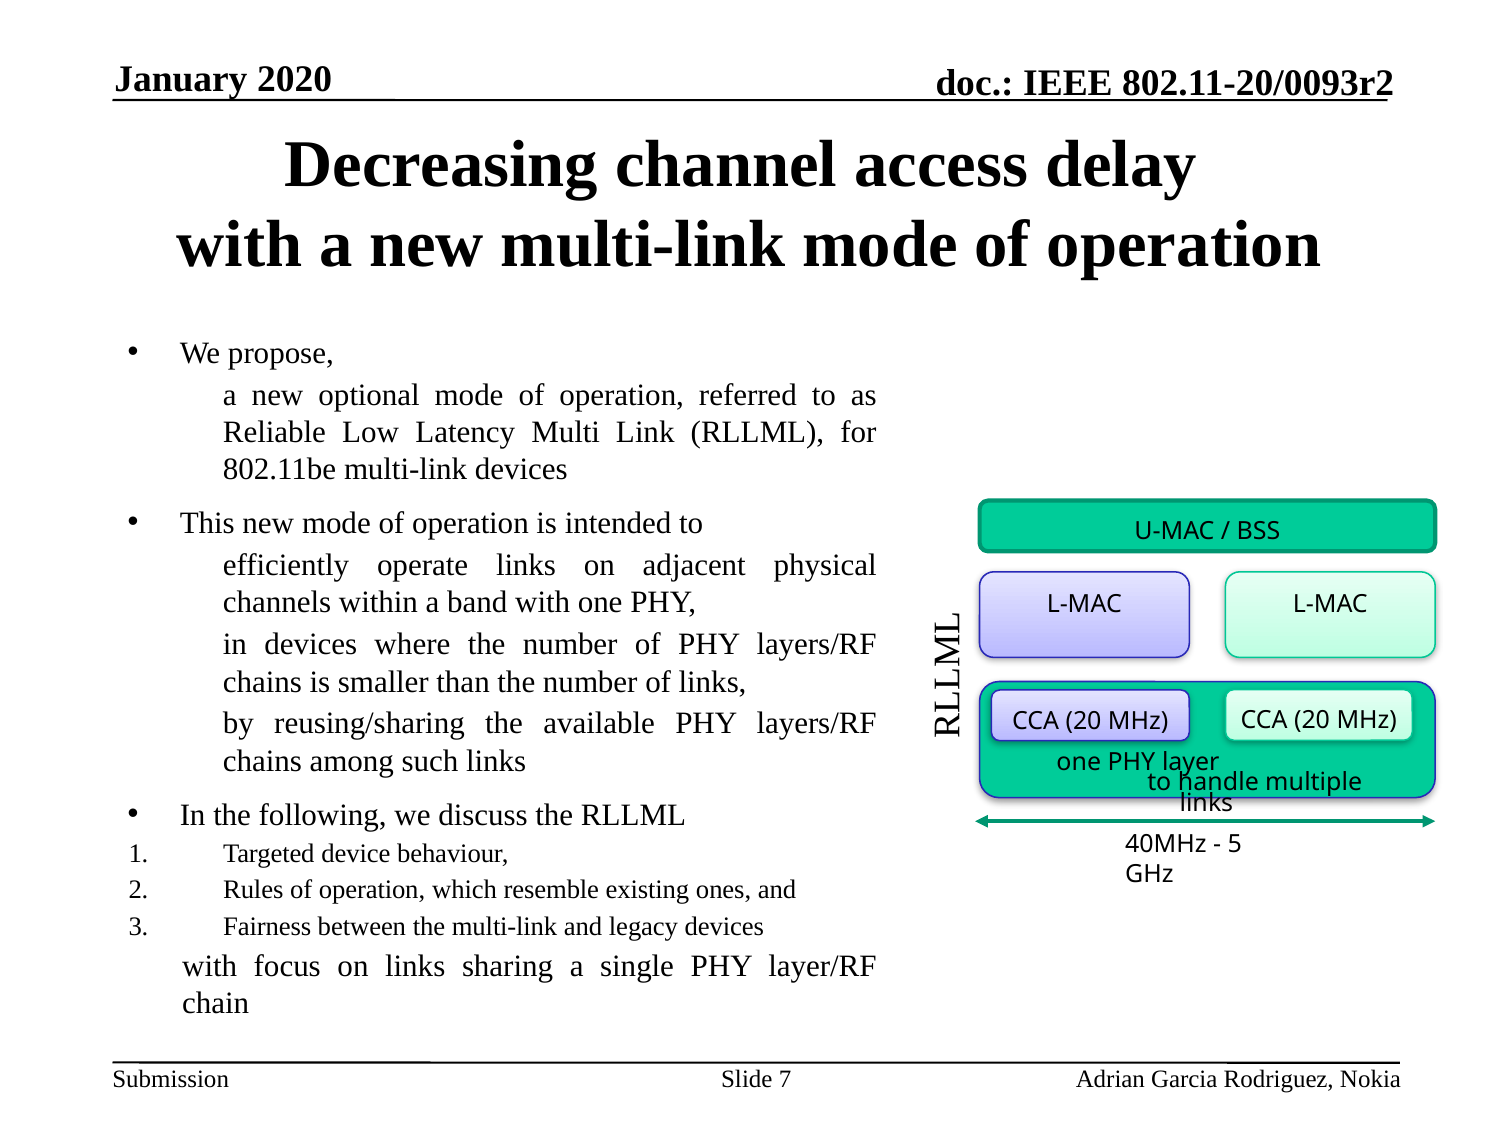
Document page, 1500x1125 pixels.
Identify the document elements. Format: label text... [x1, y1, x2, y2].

text_box 40MHz - 5 GHz [1111, 829, 1308, 901]
text_box U-MAC / BSS [977, 498, 1438, 554]
text_box RLLML [914, 596, 975, 754]
text_box L-MAC [1224, 571, 1436, 659]
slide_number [114, 54, 423, 100]
title Decreasing channel access delay with a new multi-link mode of operation [112, 112, 1388, 288]
footer Adrian Garcia Rodriguez, Nokia [878, 1061, 1402, 1093]
slide_number Slide 7 [712, 1061, 800, 1123]
text_box [978, 680, 1436, 799]
text_box L-MAC [978, 571, 1191, 659]
text_box CCA (20 MHz) [990, 689, 1191, 742]
text_box one PHY layer to handle multiple links [1040, 746, 1379, 820]
list We propose, a new optional mode of operation, referred to as Reliable Low Latency Multi Link (RLLML), for 802.11be multi-link devices This new mode of operation is intended to efficiently operate links on adjacent physical channels within a band with one PHY, in devices where the number of PHY layers/RF chains is smaller than the number of links, by reusing/sharing the available PHY layers/RF chains among such links In the following, we discuss the RLLML Targeted device behaviour, Rules of operation, which resemble existing ones, and Fairness between the multi-link and legacy devices with focus on links sharing a single PHY layer/RF chain [112, 312, 892, 1044]
text_box CCA (20 MHz) [1224, 688, 1414, 742]
